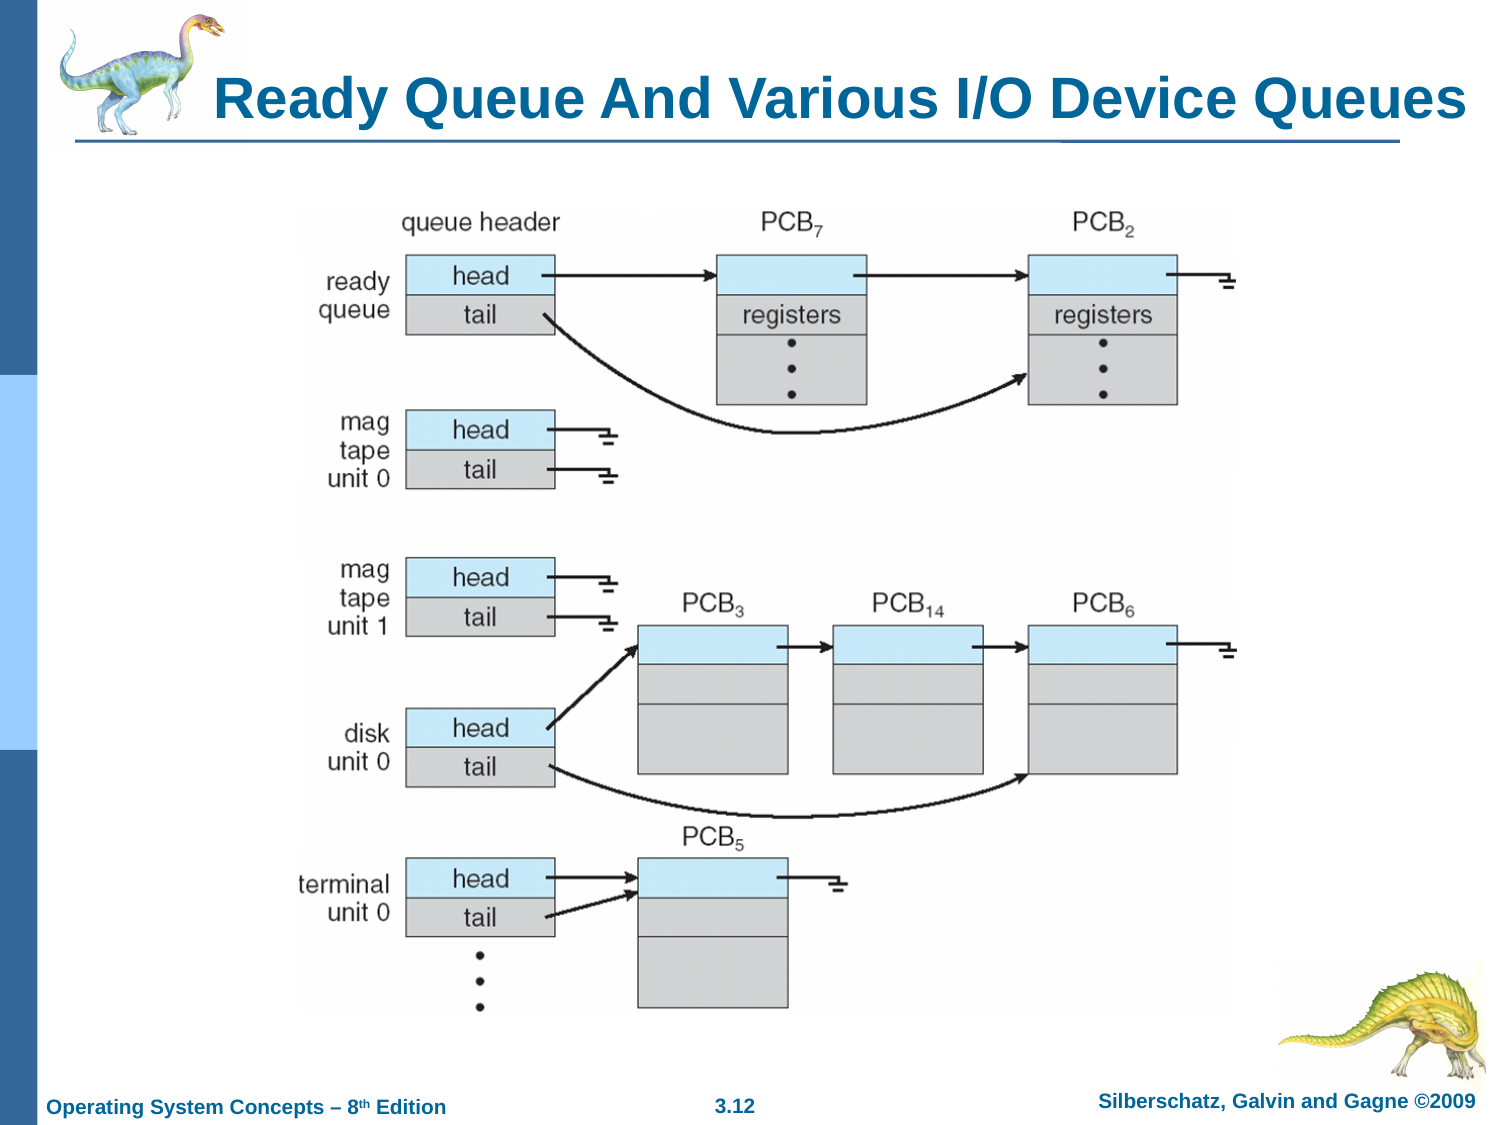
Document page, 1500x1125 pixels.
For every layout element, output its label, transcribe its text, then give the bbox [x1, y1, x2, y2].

title Ready Queue And Various I/O Device Queues [186, 62, 1496, 138]
picture [46, 0, 243, 149]
picture [289, 198, 1246, 1024]
picture [1275, 959, 1486, 1090]
